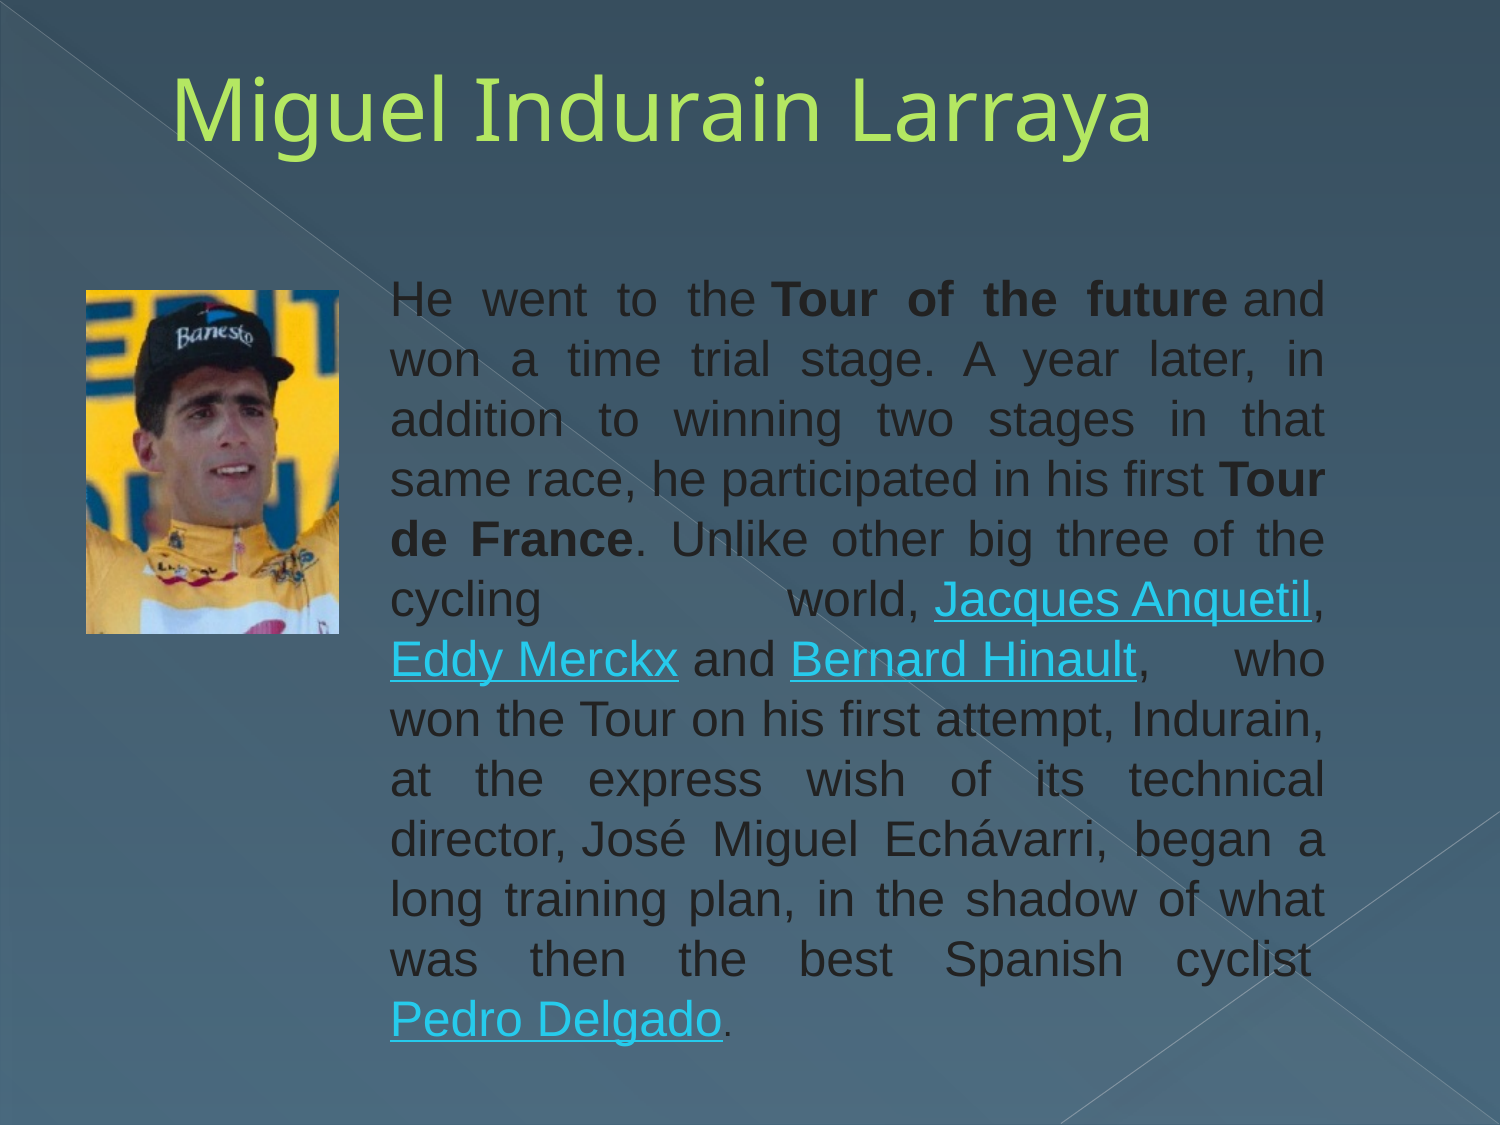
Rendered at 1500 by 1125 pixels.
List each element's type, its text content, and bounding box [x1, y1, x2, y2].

title Miguel Indurain Larraya [75, 43, 1425, 274]
text_box He went to the Tour of the future and won a time trial stage. A year later, in addition to winning two stages in that same race, he participated in his first Tour de France. Unlike other big three of the cycling world, Jacques Anquetil,Eddy Merckx and Bernard Hinault, who won the Tour on his first attempt, Indurain, at the express wish of its technical director, José Miguel Echávarri, began a long training plan, in the shadow of what was then the best Spanish cyclist Pedro Delgado. [375, 259, 1341, 1055]
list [85, 290, 339, 634]
